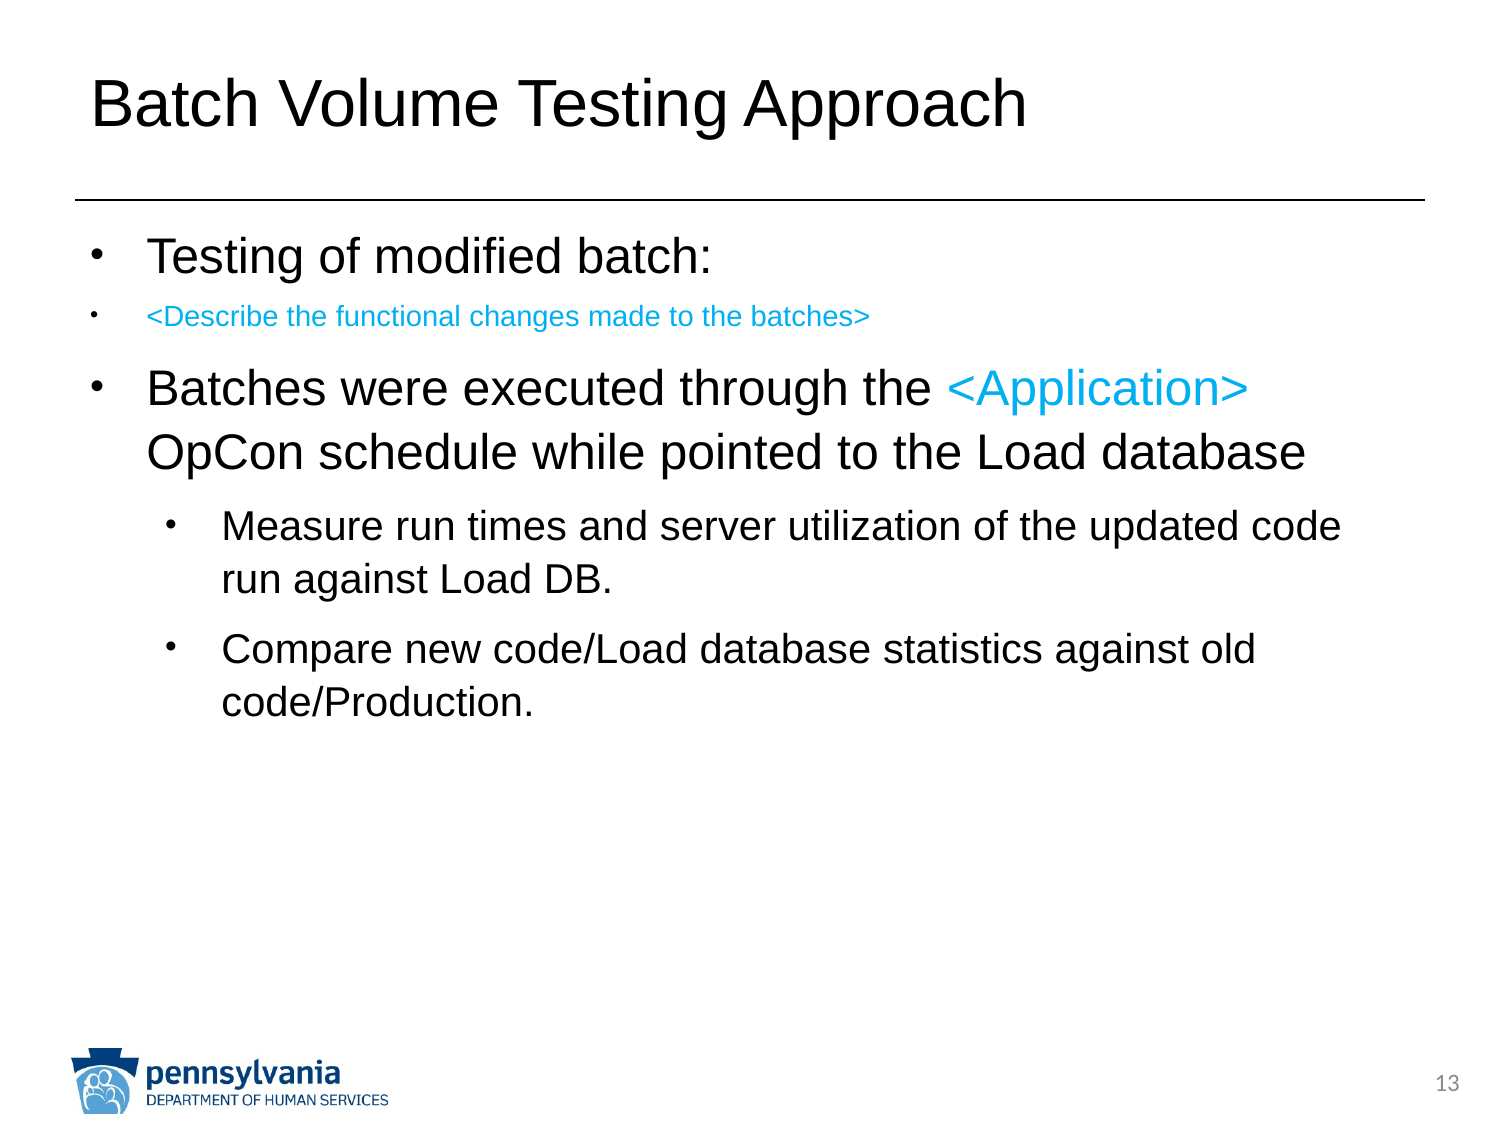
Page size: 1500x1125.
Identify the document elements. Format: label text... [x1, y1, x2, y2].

slide_number 13 [1350, 1062, 1475, 1100]
list Testing of modified batch: <Describe the functional changes made to the batches> Batches were executed through the <Application> OpCon schedule while pointed to the Load database Measure run times and server utilization of the updated code run against Load DB. Compare new code/Load database statistics against old code/Production. [75, 212, 1425, 1038]
title Batch Volume Testing Approach [75, 24, 1425, 175]
picture [71, 1048, 388, 1114]
